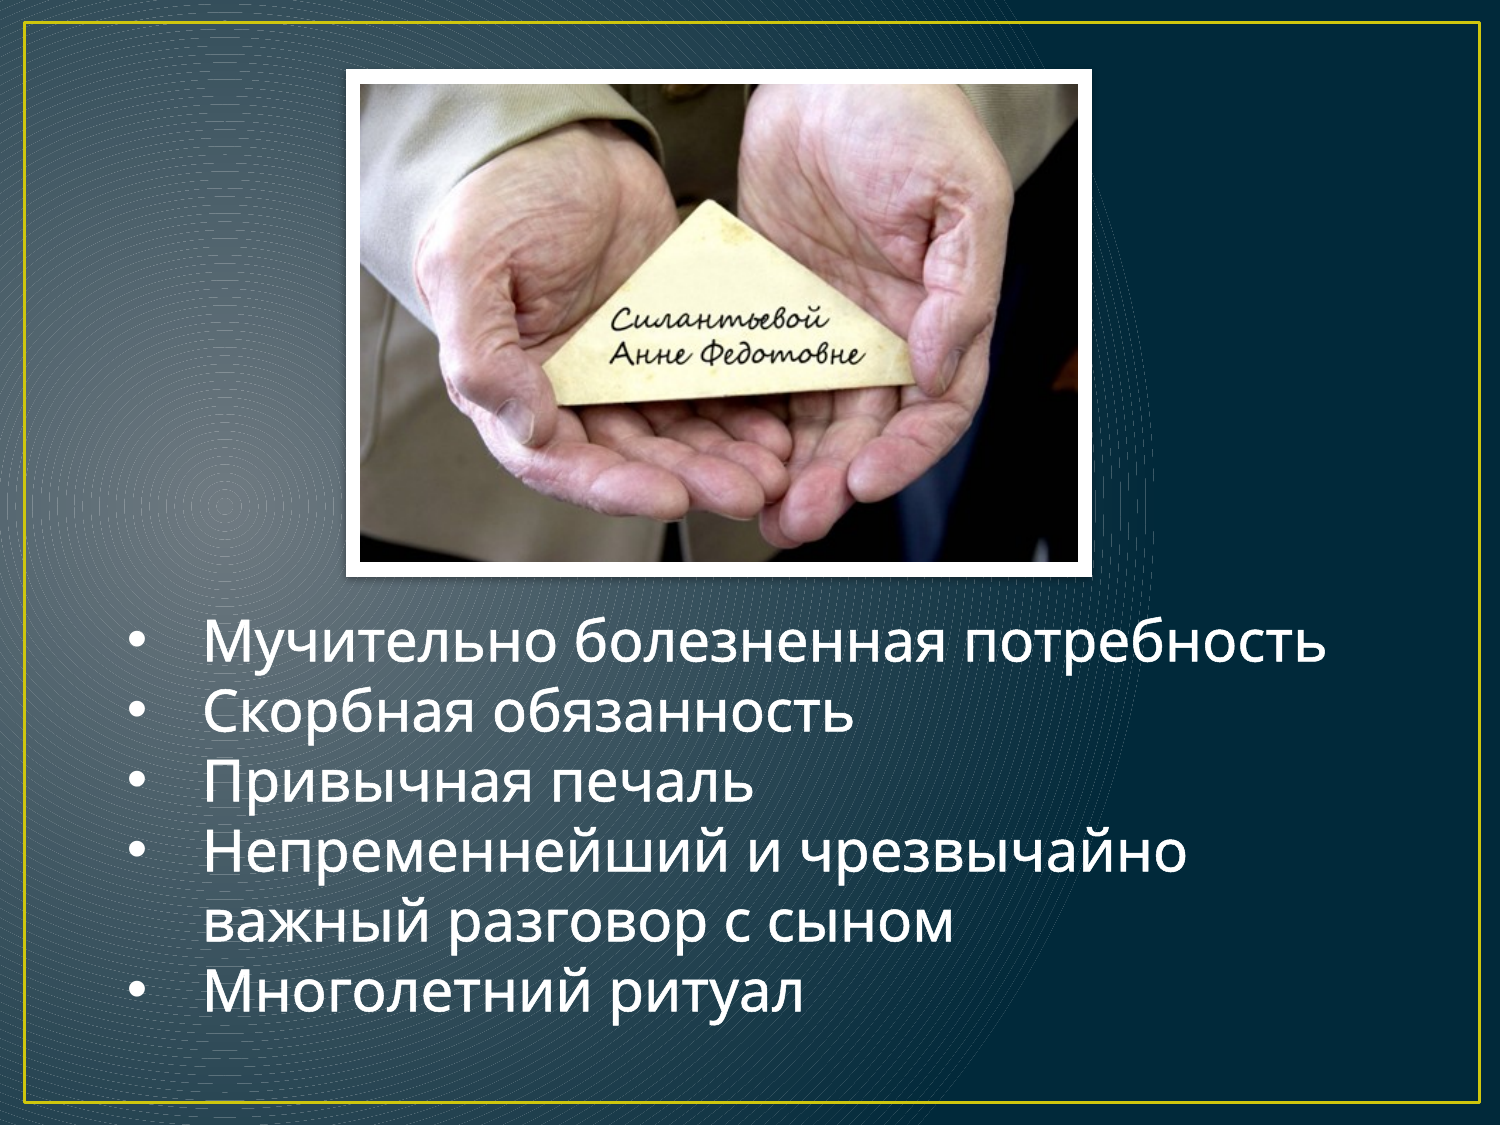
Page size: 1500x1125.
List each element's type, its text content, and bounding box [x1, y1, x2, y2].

text_box Мучительно болезненная потребность Скорбная обязанность Привычная печаль Непременнейший и чрезвычайно важный разговор с сыном Многолетний ритуал [112, 595, 1424, 1031]
picture [359, 83, 1078, 563]
